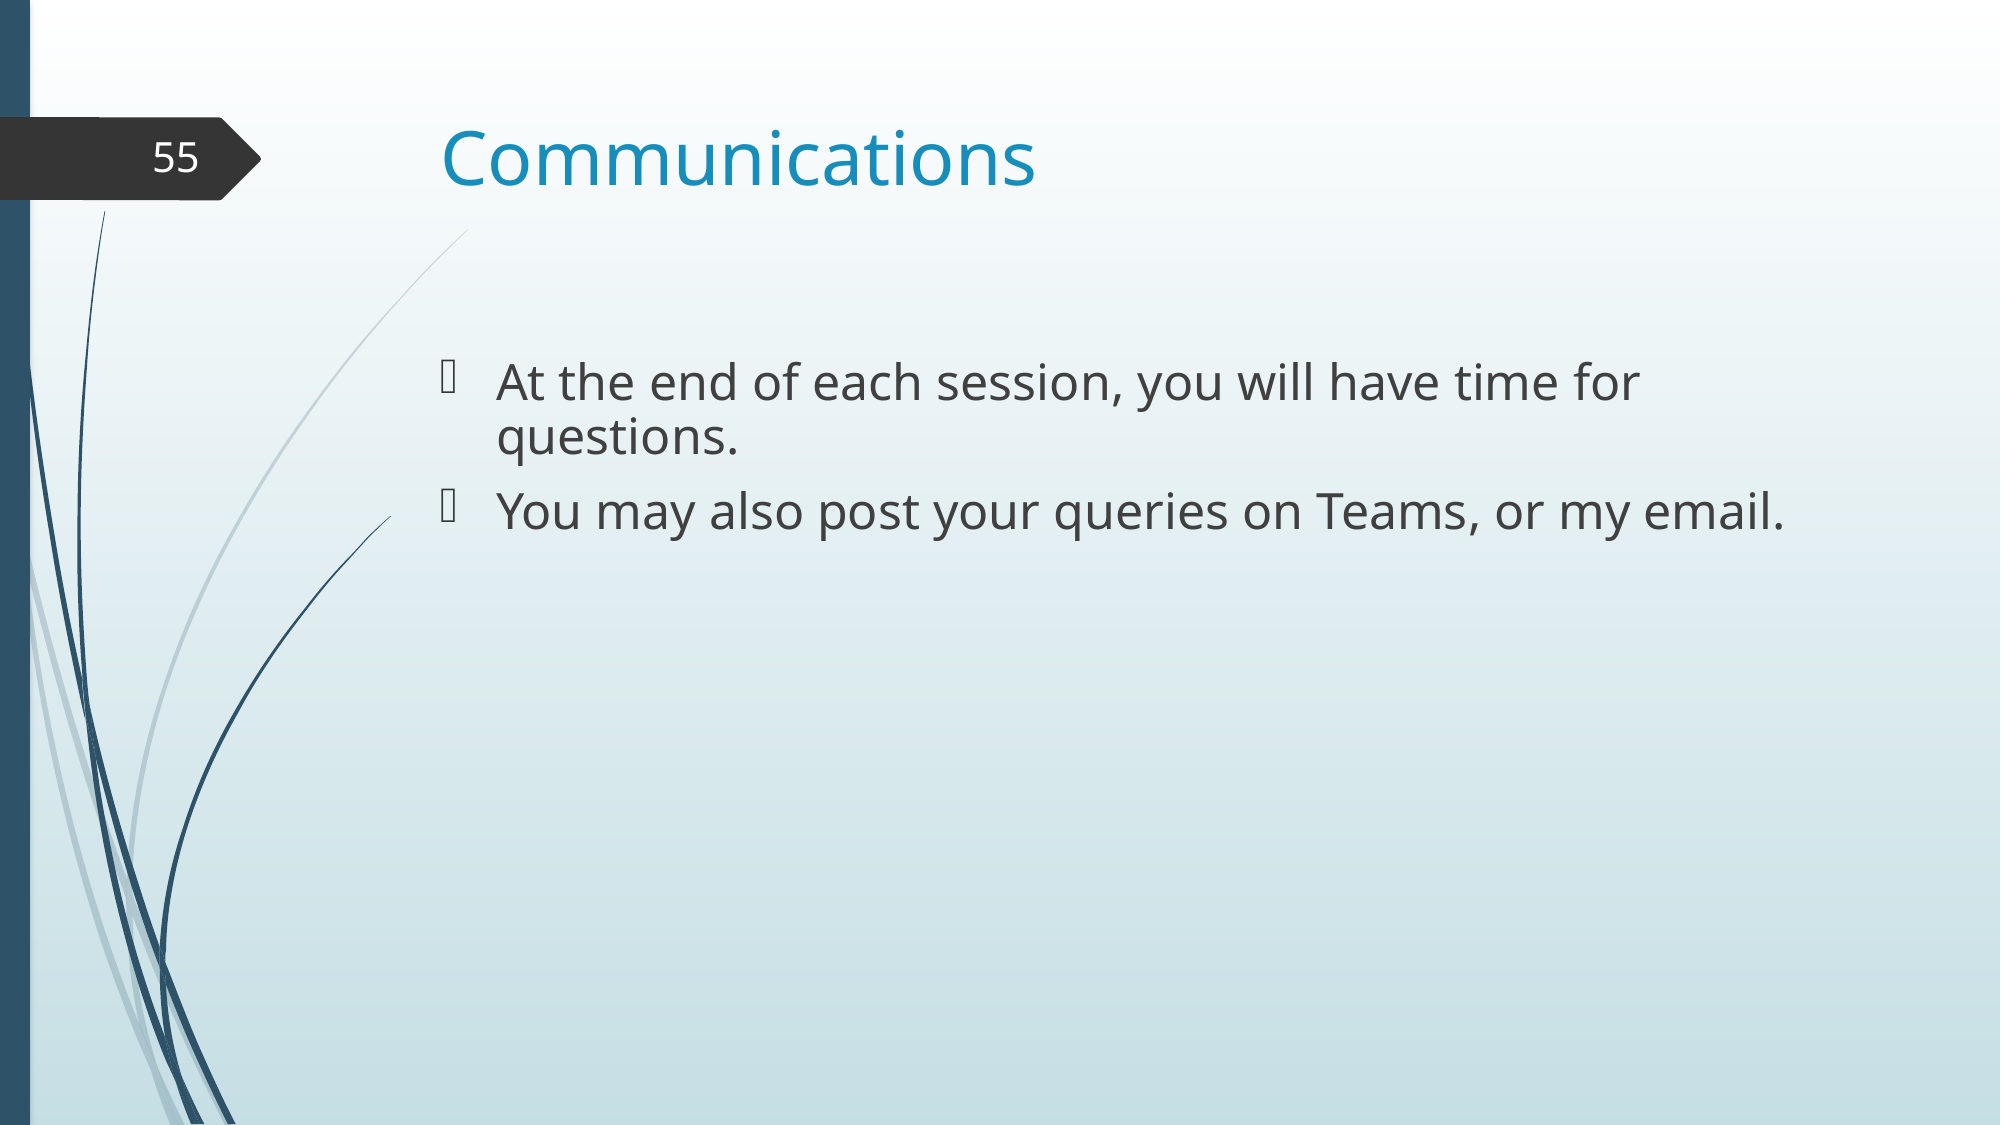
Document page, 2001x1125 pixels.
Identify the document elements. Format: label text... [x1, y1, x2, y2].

slide_number 55 [87, 129, 216, 190]
title Communications [425, 102, 1888, 313]
list At the end of each session, you will have time for questions. You may also post your queries on Teams, or my email. [424, 350, 1888, 988]
